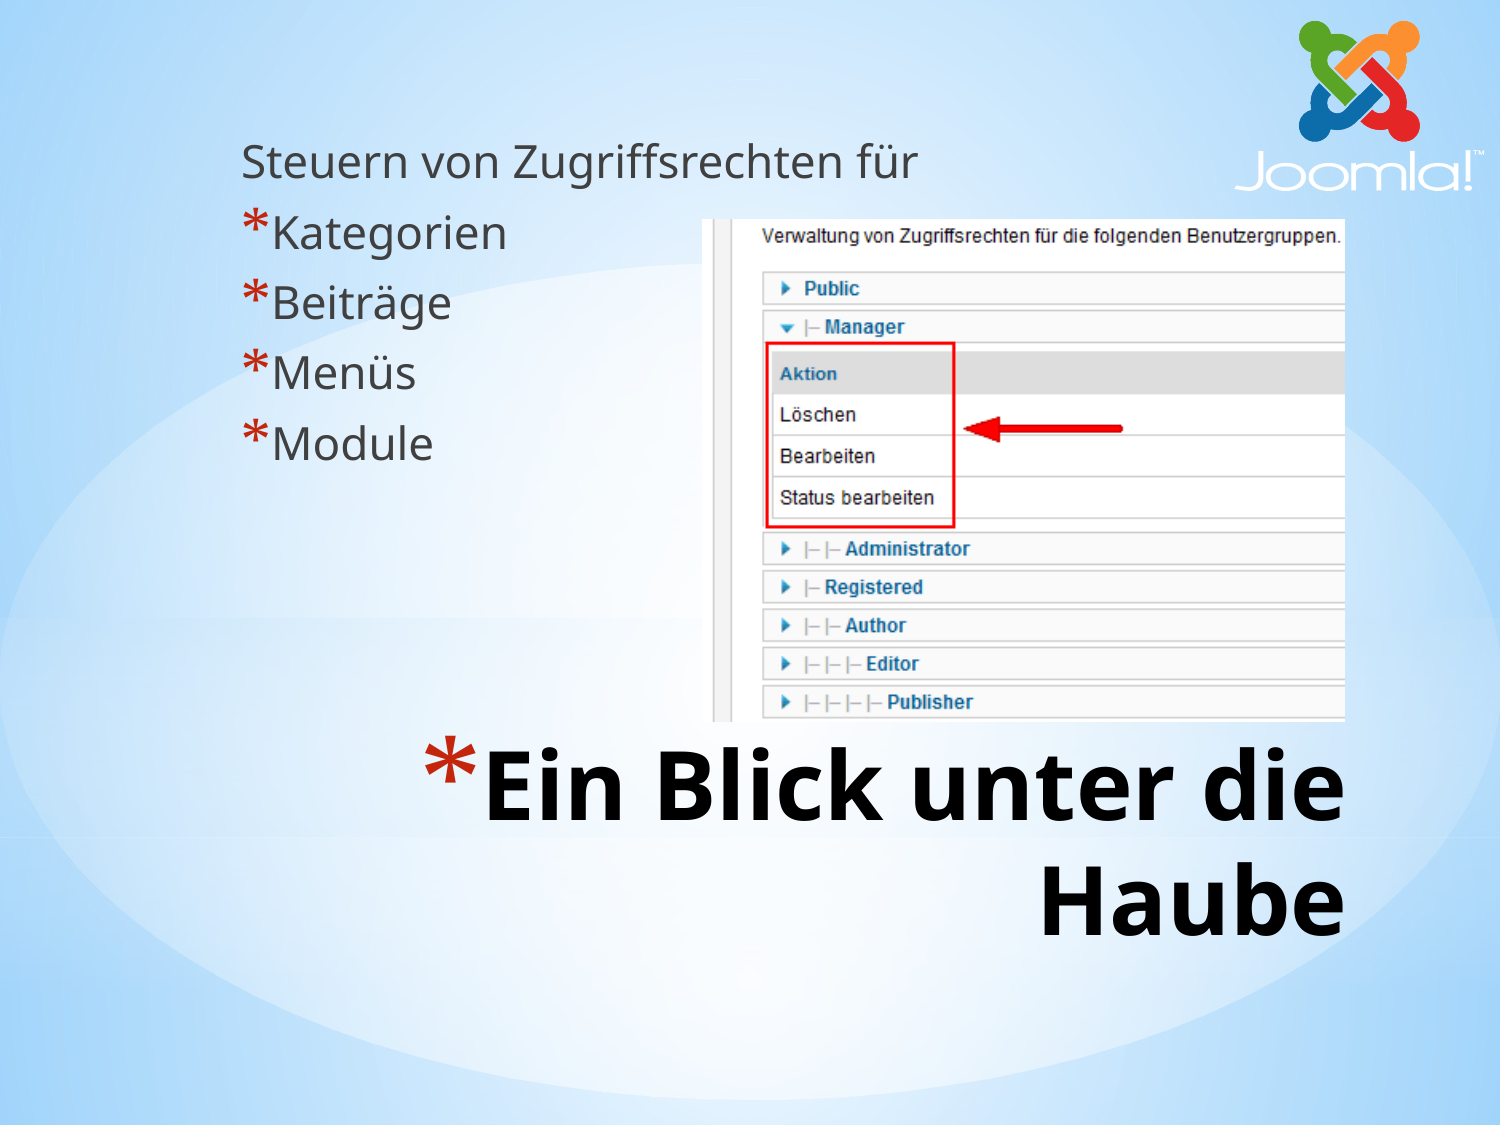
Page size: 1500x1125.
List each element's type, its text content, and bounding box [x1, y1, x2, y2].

title Ein Blick unter die Haube [123, 717, 1363, 905]
list Steuern von Zugriffsrechten für Kategorien Beiträge Menüs Module [218, 125, 1269, 696]
picture [1234, 19, 1485, 191]
picture [702, 219, 1346, 723]
